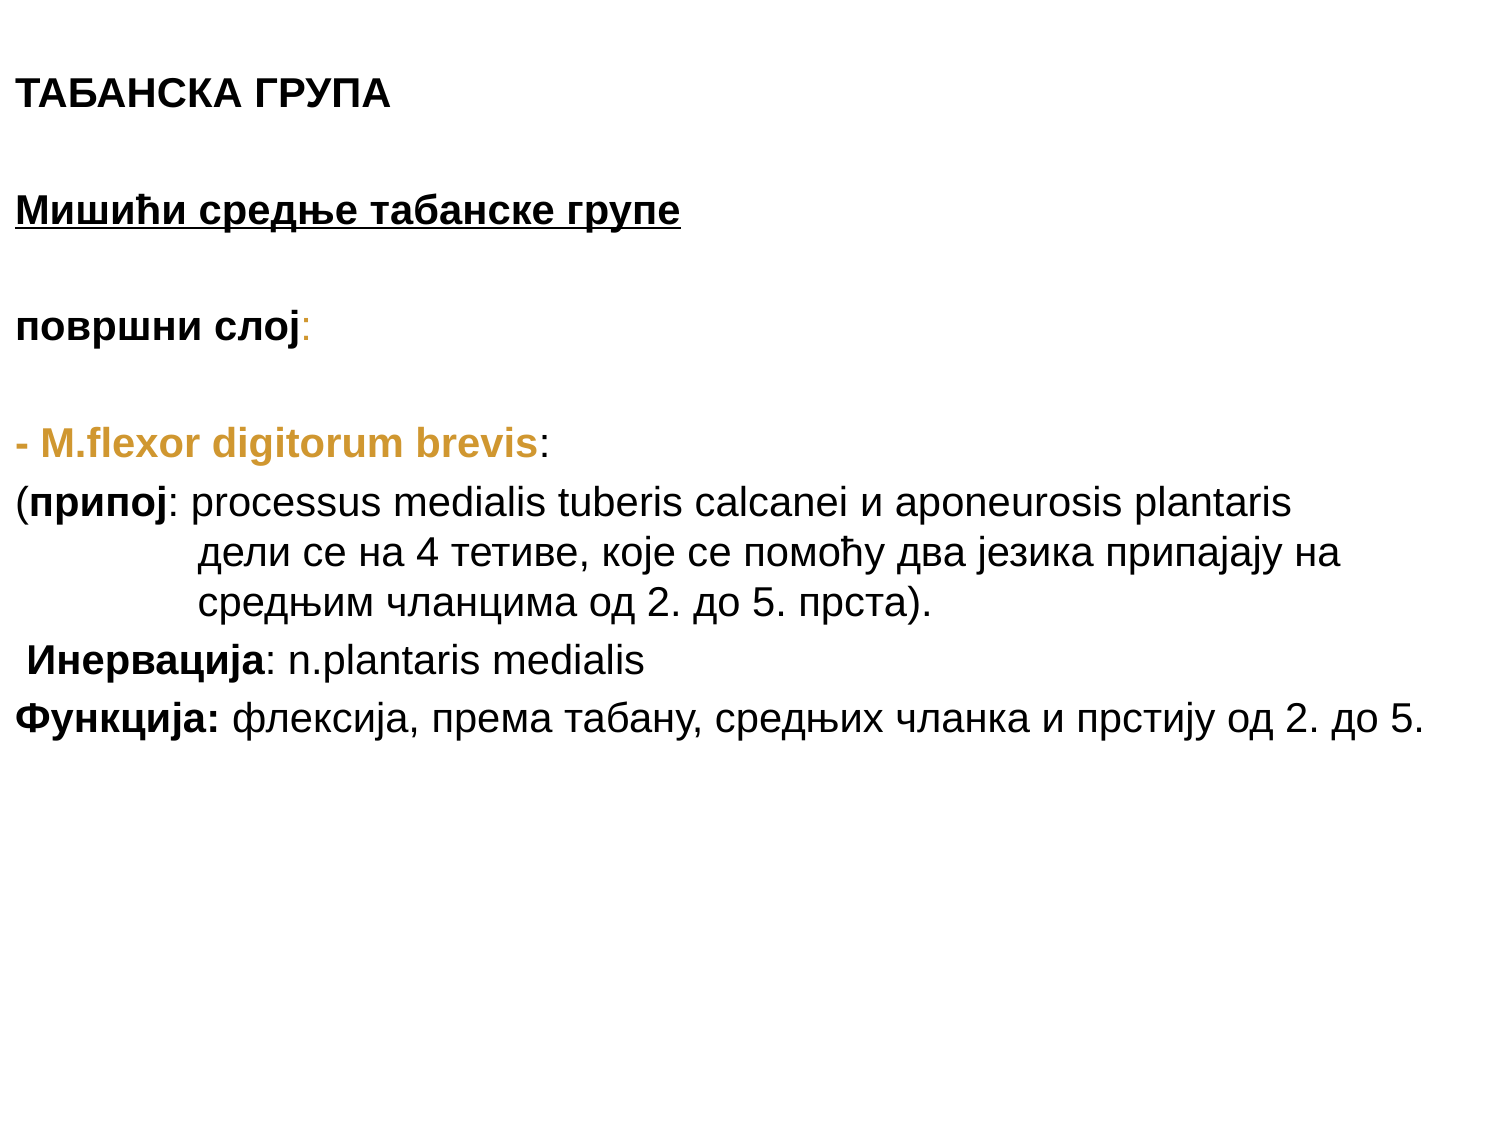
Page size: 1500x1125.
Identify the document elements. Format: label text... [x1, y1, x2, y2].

list ТАБАНСКА ГРУПА Мишићи средње табанске групе површни слој: - M.flexor digitorum brevis: (припој: processus medialis tuberis calcanei и aponeurosis plantaris дели се на 4 тетиве, које се помоћу два језика припајају на средњим чланцима од 2. до 5. прста). Инервација: n.plantaris medialis Функција: флексија, према табану, средњих чланка и прстију од 2. до 5. [0, 0, 1500, 1125]
